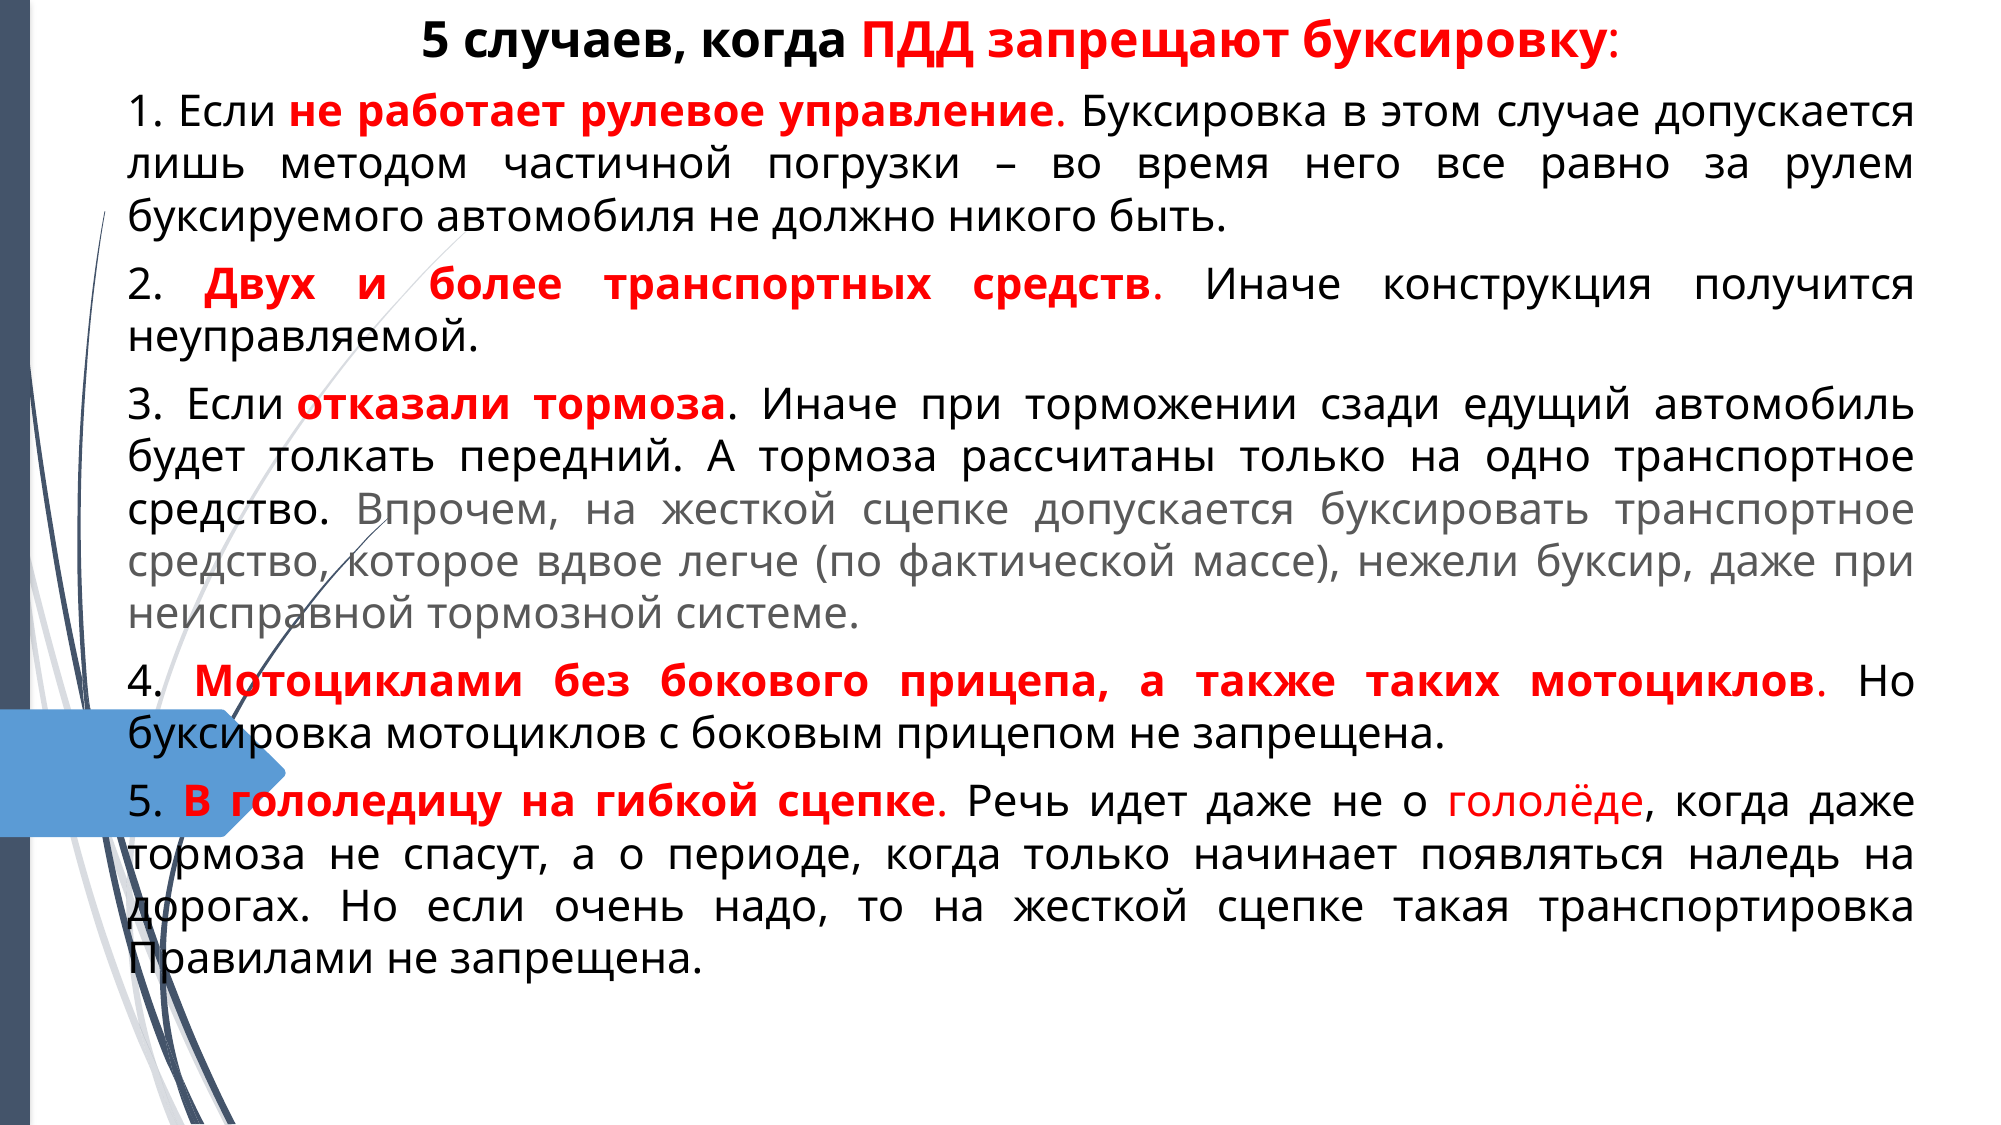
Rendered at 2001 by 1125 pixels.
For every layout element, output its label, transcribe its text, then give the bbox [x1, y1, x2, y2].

subtitle 5 случаев, когда ПДД запрещают буксировку: 1. Если не работает рулевое управление. Буксировка в этом случае допускается лишь методом частичной погрузки – во время него все равно за рулем буксируемого автомобиля не должно никого быть. 2. Двух и более транспортных средств. Иначе конструкция получится неуправляемой. 3. Если отказали тормоза. Иначе при торможении сзади едущий автомобиль будет толкать передний. А тормоза рассчитаны только на одно транспортное средство. Впрочем, на жесткой сцепке допускается буксировать транспортное средство, которое вдвое легче (по фактической массе), нежели буксир, даже при неисправной тормозной системе. 4. Мотоциклами без бокового прицепа, а также таких мотоциклов. Но буксировка мотоциклов с боковым прицепом не запрещена. 5. В гололедицу на гибкой сцепке. Речь идет даже не о гололёде, когда даже тормоза не спасут, а о периоде, когда только начинает появляться наледь на дорогах. Но если очень надо, то на жесткой сцепке такая транспортировка Правилами не запрещена. [112, 0, 1931, 995]
